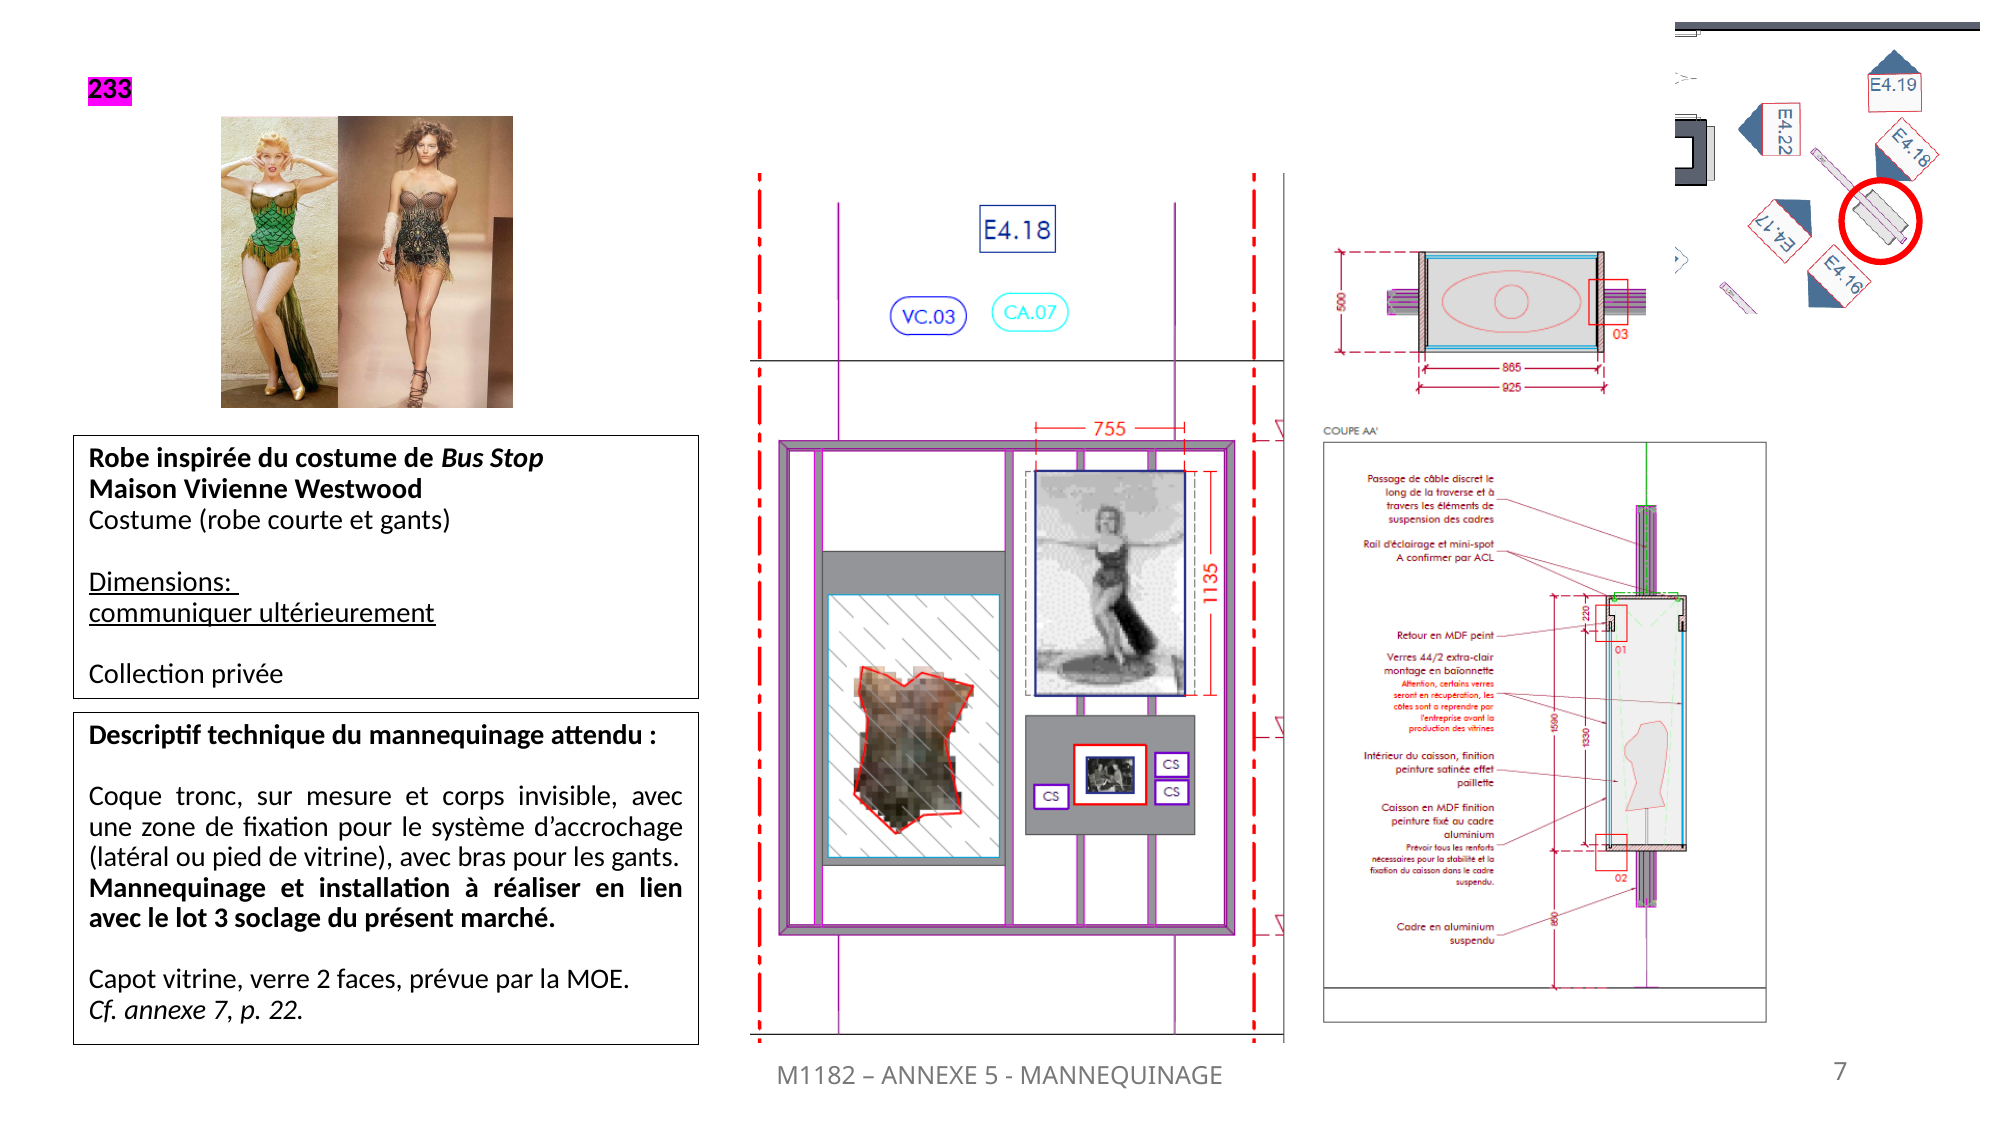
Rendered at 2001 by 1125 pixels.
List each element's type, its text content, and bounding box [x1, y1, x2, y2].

footer M1182 – ANNEXE 5 - MANNEQUINAGE [662, 1044, 1338, 1105]
text_box Robe inspirée du costume de Bus Stop Maison Vivienne Westwood Costume (robe courte et gants) Dimensions: communiquer ultérieurement Collection privée [73, 435, 699, 699]
picture [1317, 420, 1777, 1032]
text_box 233 [72, 65, 170, 126]
picture [1317, 228, 1647, 408]
slide_number 7 [1412, 1042, 1863, 1103]
picture [749, 173, 1289, 1044]
text_box Descriptif technique du mannequinage attendu : Coque tronc, sur mesure et corps invisible, avec une zone de fixation pour le système d’accrochage (latéral ou pied de vitrine), avec bras pour les gants. Mannequinage et installation à réaliser en lien avec le lot 3 soclage du présent marché. Capot vitrine, verre 2 faces, prévue par la MOE. Cf. annexe 7, p. 22. [73, 712, 699, 1045]
picture [1675, 21, 1981, 314]
picture [220, 115, 513, 408]
